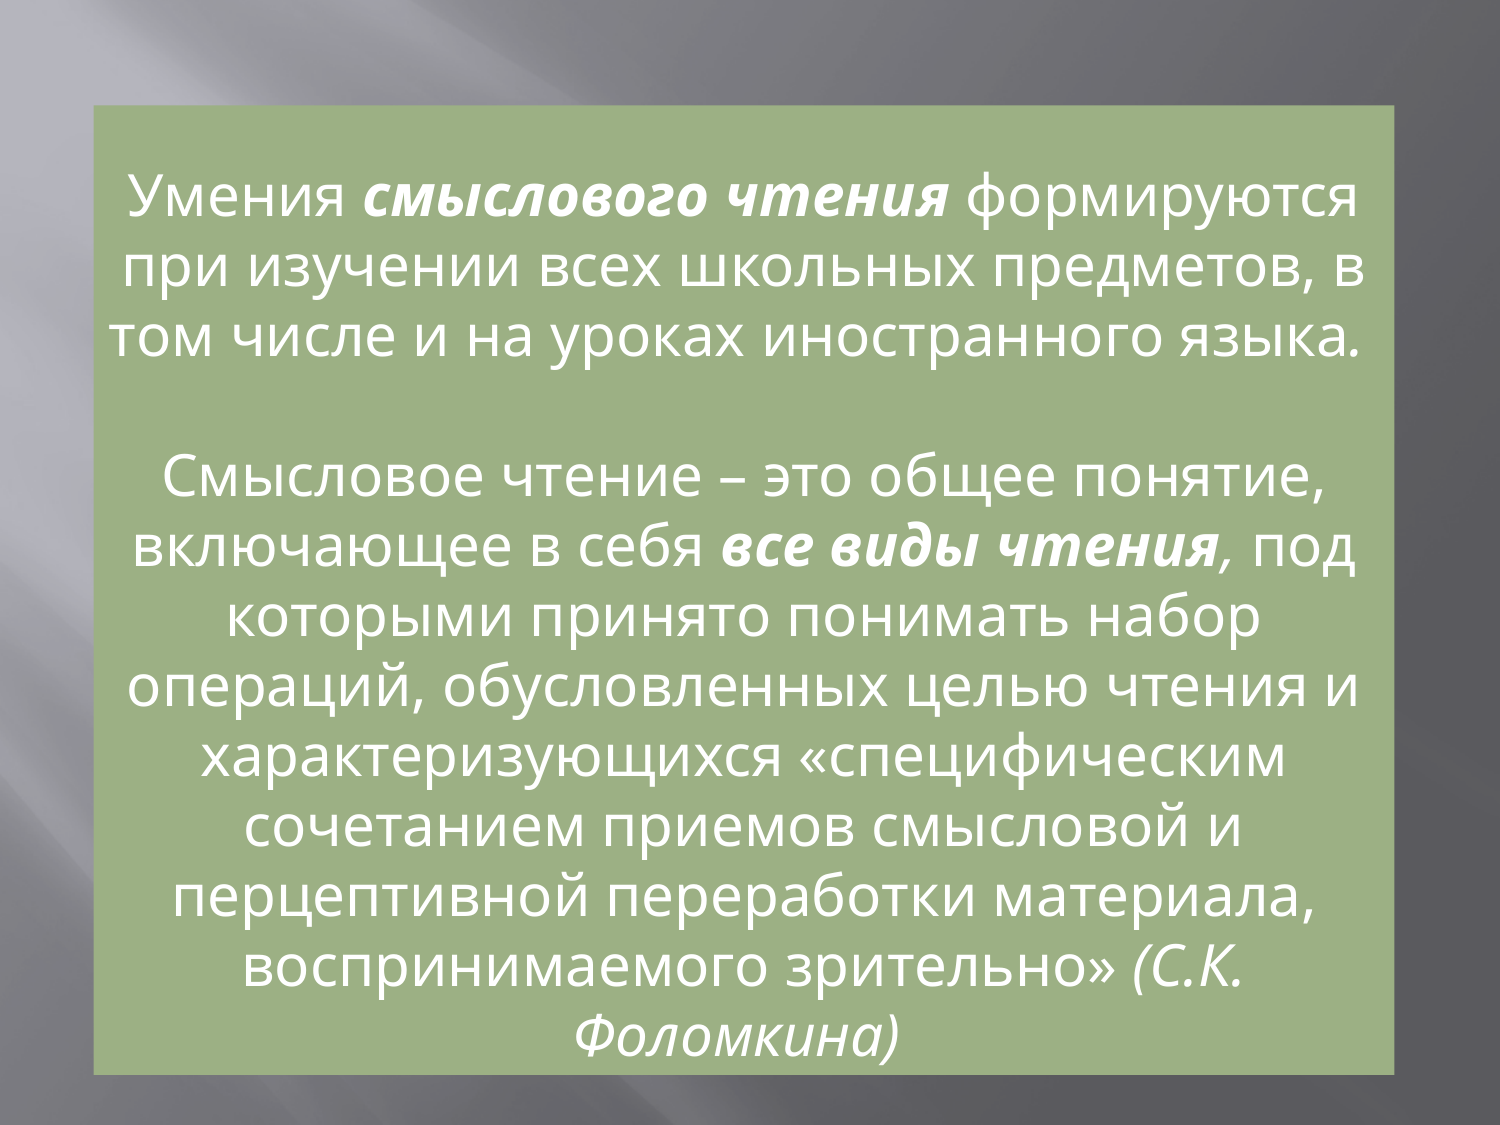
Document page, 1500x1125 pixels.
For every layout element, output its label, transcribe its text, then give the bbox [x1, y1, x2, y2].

text_box Умения смыслового чтения формируются при изучении всех школьных предметов, в том числе и на уроках иностранного языка. Смысловое чтение – это общее понятие, включающее в себя все виды чтения, под которыми принято понимать набор операций, обусловленных целью чтения и характеризующихся «специфическим сочетанием приемов смысловой и перцептивной переработки материала, воспринимаемого зрительно» (С.К. Фоломкина) [93, 105, 1395, 1075]
